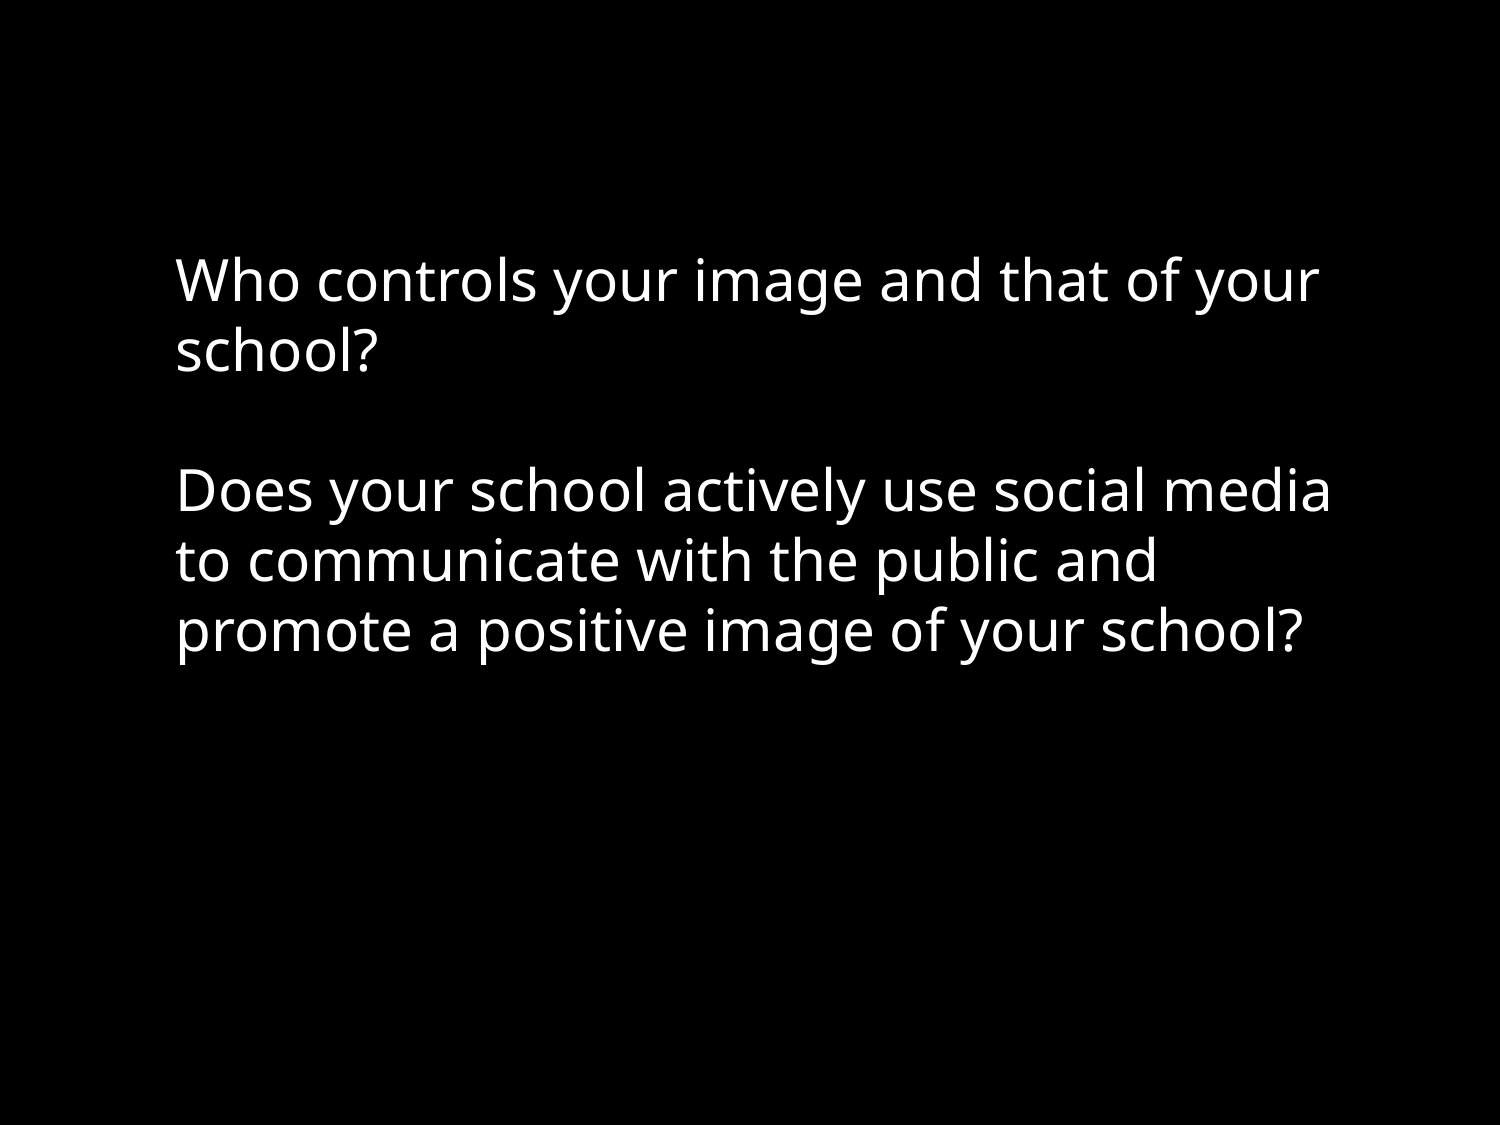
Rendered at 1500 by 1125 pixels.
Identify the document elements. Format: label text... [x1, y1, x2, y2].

text_box Who controls your image and that of your school? Does your school actively use social media to communicate with the public and promote a positive image of your school? [161, 236, 1370, 716]
